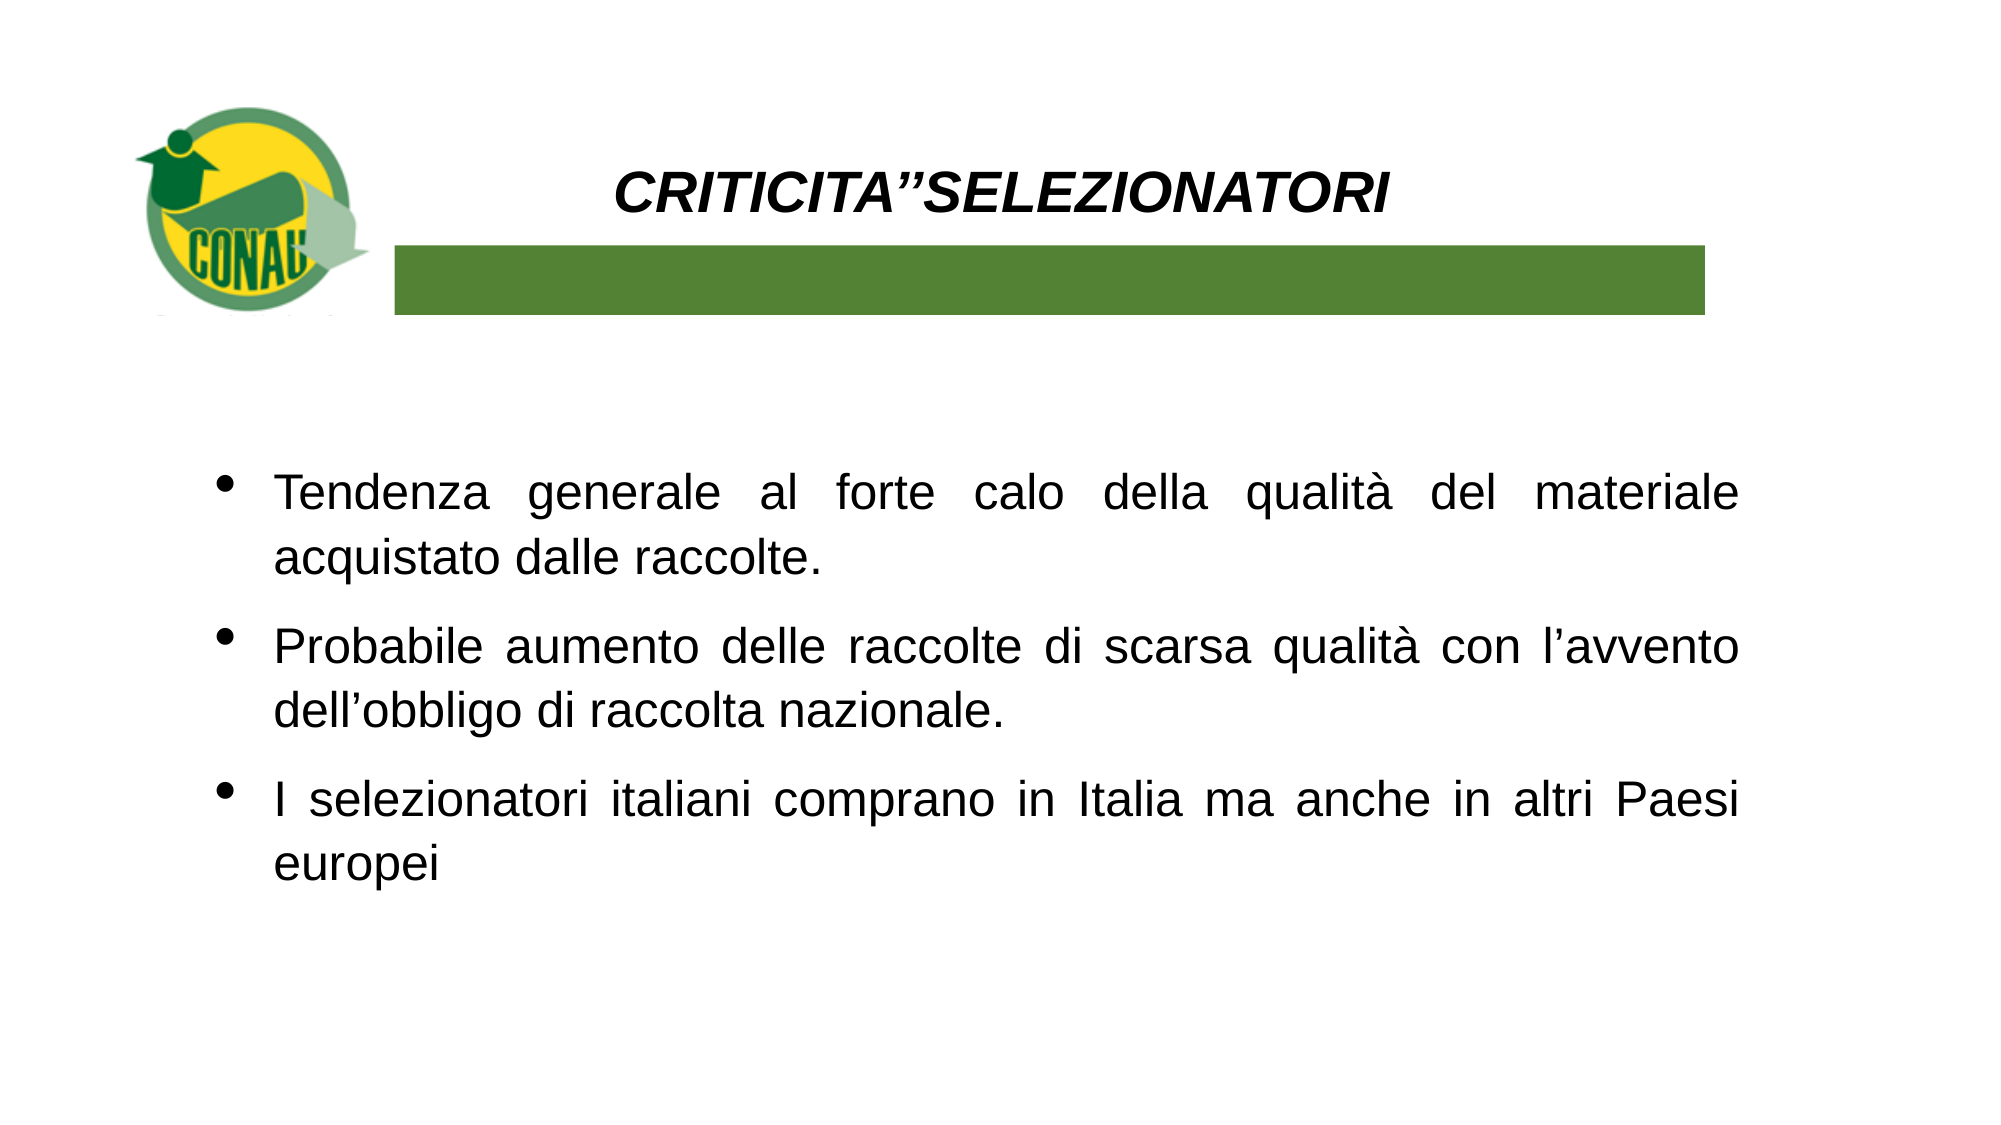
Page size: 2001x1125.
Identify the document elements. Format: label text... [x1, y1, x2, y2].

text_box Tendenza generale al forte calo della qualità del materiale acquistato dalle raccolte. Probabile aumento delle raccolte di scarsa qualità con l’avvento dell’obbligo di raccolta nazionale. I selezionatori italiani comprano in Italia ma anche in altri Paesi europei [202, 448, 1756, 899]
text_box CRITICITA’’SELEZIONATORI [598, 142, 1501, 232]
picture [111, 80, 395, 316]
text_box [395, 244, 1706, 316]
